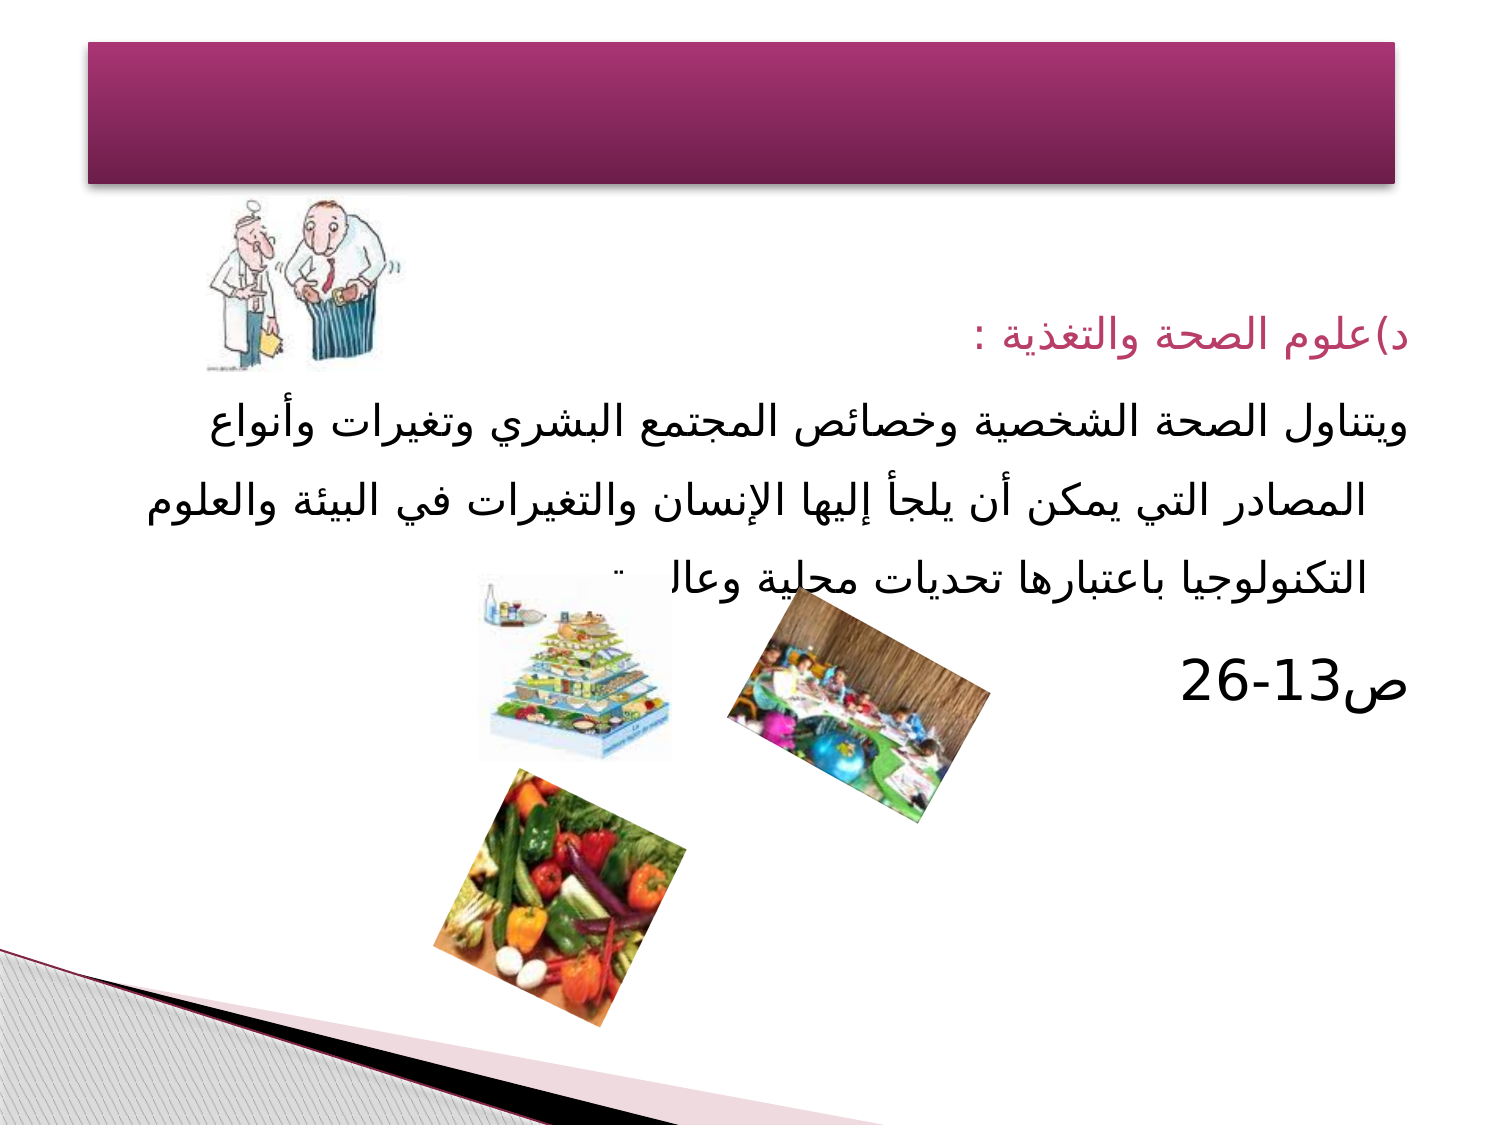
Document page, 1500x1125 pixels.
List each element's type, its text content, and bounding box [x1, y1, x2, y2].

list د)علوم الصحة والتغذية : ويتناول الصحة الشخصية وخصائص المجتمع البشري وتغيرات وأنواع المصادر التي يمكن أن يلجأ إليها الإنسان والتغيرات في البيئة والعلوم التكنولوجيا باعتبارها تحديات محلية وعالمية ص13-26 [58, 210, 1444, 1079]
picture [478, 574, 673, 763]
text_box [88, 42, 1395, 184]
picture [206, 196, 406, 372]
picture [728, 588, 990, 823]
picture [434, 769, 686, 1027]
